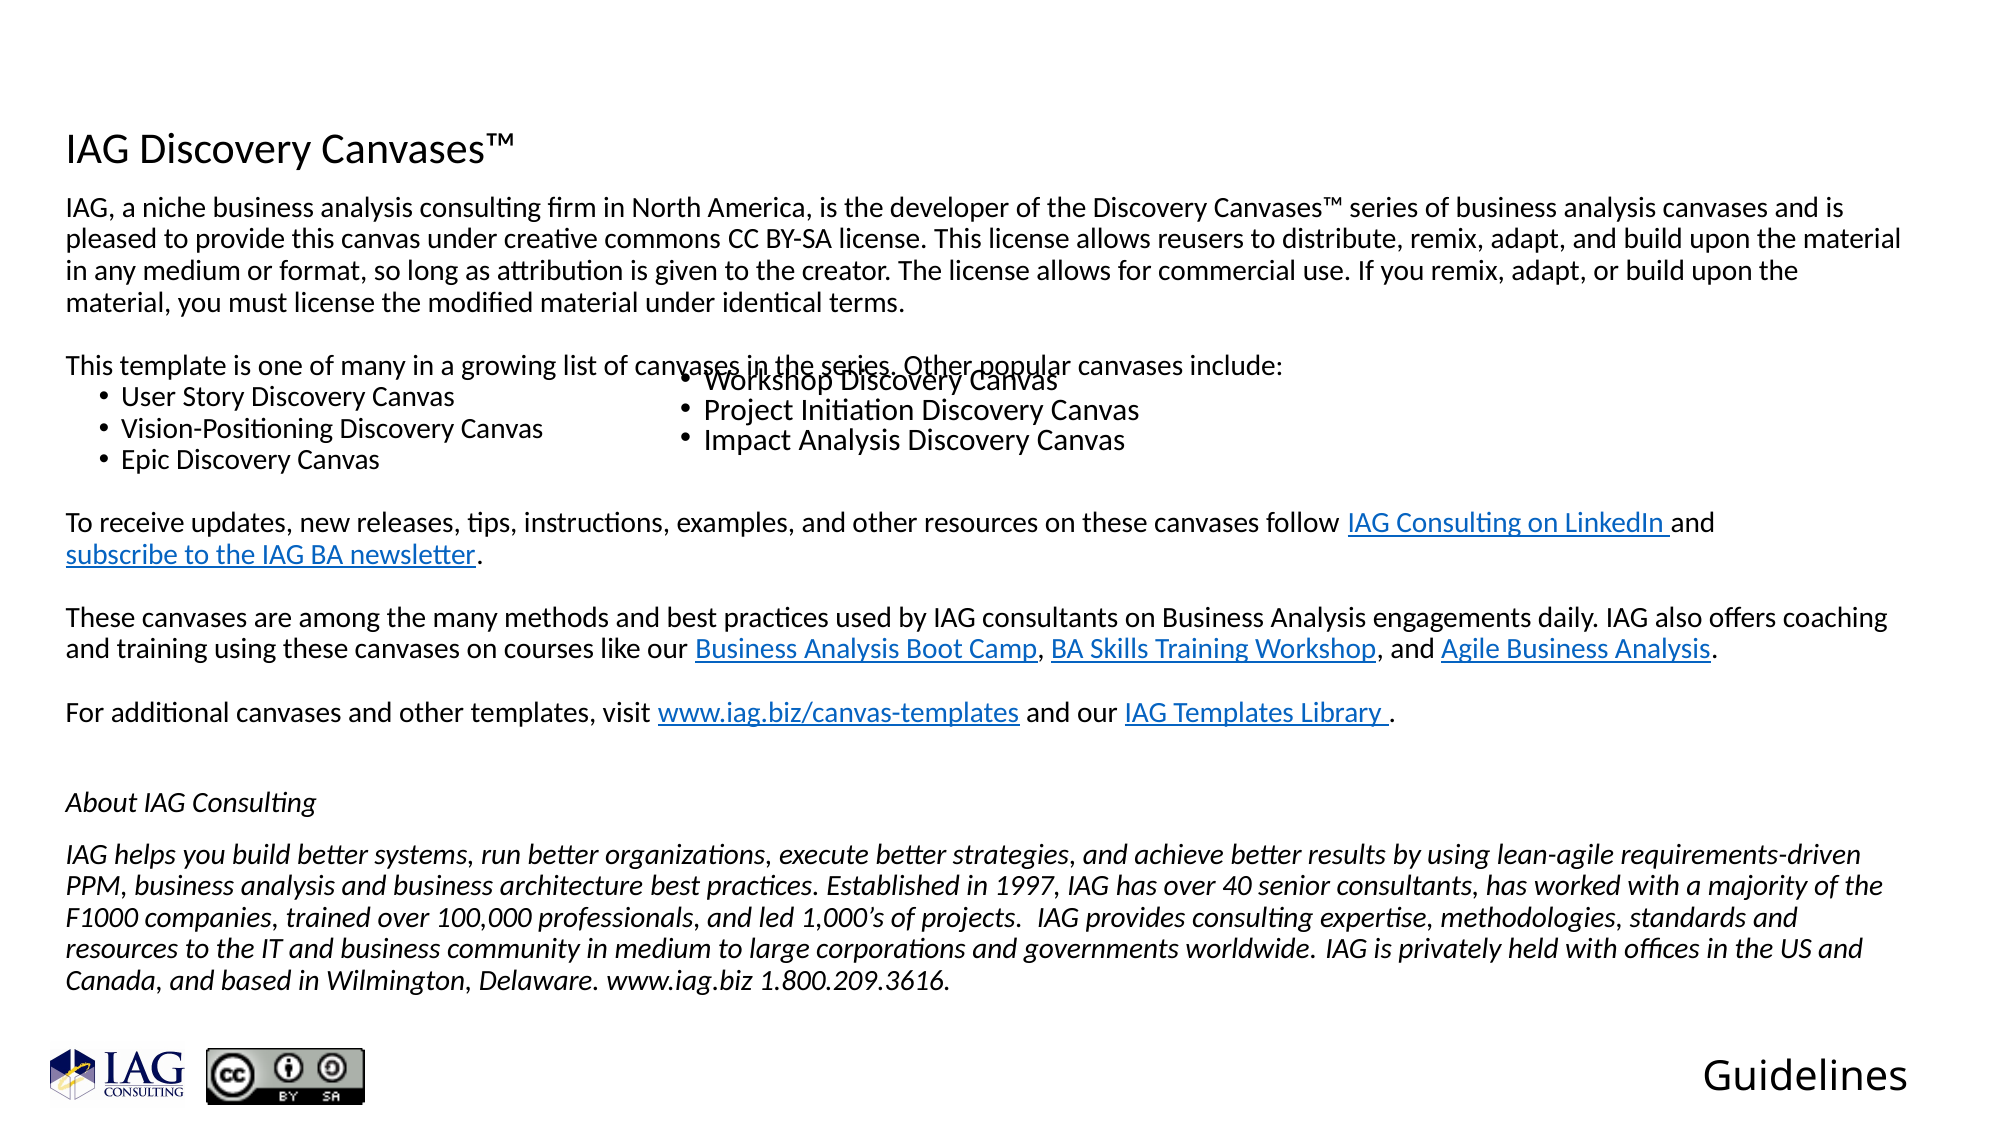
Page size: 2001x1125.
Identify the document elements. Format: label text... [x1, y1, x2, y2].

picture [206, 1048, 365, 1105]
text_box Workshop Discovery Canvas Project Initiation Discovery Canvas Impact Analysis Discovery Canvas [630, 358, 1631, 464]
list Guidelines [1064, 1046, 1924, 1107]
picture [50, 1041, 185, 1108]
list IAG Discovery Canvases™ IAG, a niche business analysis consulting firm in North America, is the developer of the Discovery Canvases™ series of business analysis canvases and is pleased to provide this canvas under creative commons CC BY-SA license. This license allows reusers to distribute, remix, adapt, and build upon the material in any medium or format, so long as attribution is given to the creator. The license allows for commercial use. If you remix, adapt, or build upon the material, you must license the modified material under identical terms. This template is one of many in a growing list of canvases in the series. Other popular canvases include: User Story Discovery Canvas Vision-Positioning Discovery Canvas Epic Discovery Canvas To receive updates, new releases, tips, instructions, examples, and other resources on these canvases follow IAG Consulting on LinkedIn and subscribe to the IAG BA newsletter. These canvases are among the many methods and best practices used by IAG consultants on Business Analysis engagements daily. IAG also offers coaching and training using these canvases on courses like our Business Analysis Boot Camp, BA Skills Training Workshop, and Agile Business Analysis. For additional canvases and other templates, visit www.iag.biz/canvas-templates and our IAG Templates Library . About IAG Consulting IAG helps you build better systems, run better organizations, execute better strategies, and achieve better results by using lean-agile requirements-driven PPM, business analysis and business architecture best practices. Established in 1997, IAG has over 40 senior consultants, has worked with a majority of the F1000 companies, trained over 100,000 professionals, and led 1,000’s of projects. IAG provides consulting expertise, methodologies, standards and resources to the IT and business community in medium to large corporations and governments worldwide. IAG is privately held with offices in the US and Canada, and based in Wilmington, Delaware. www.iag.biz 1.800.209.3616. [50, 117, 1924, 1008]
